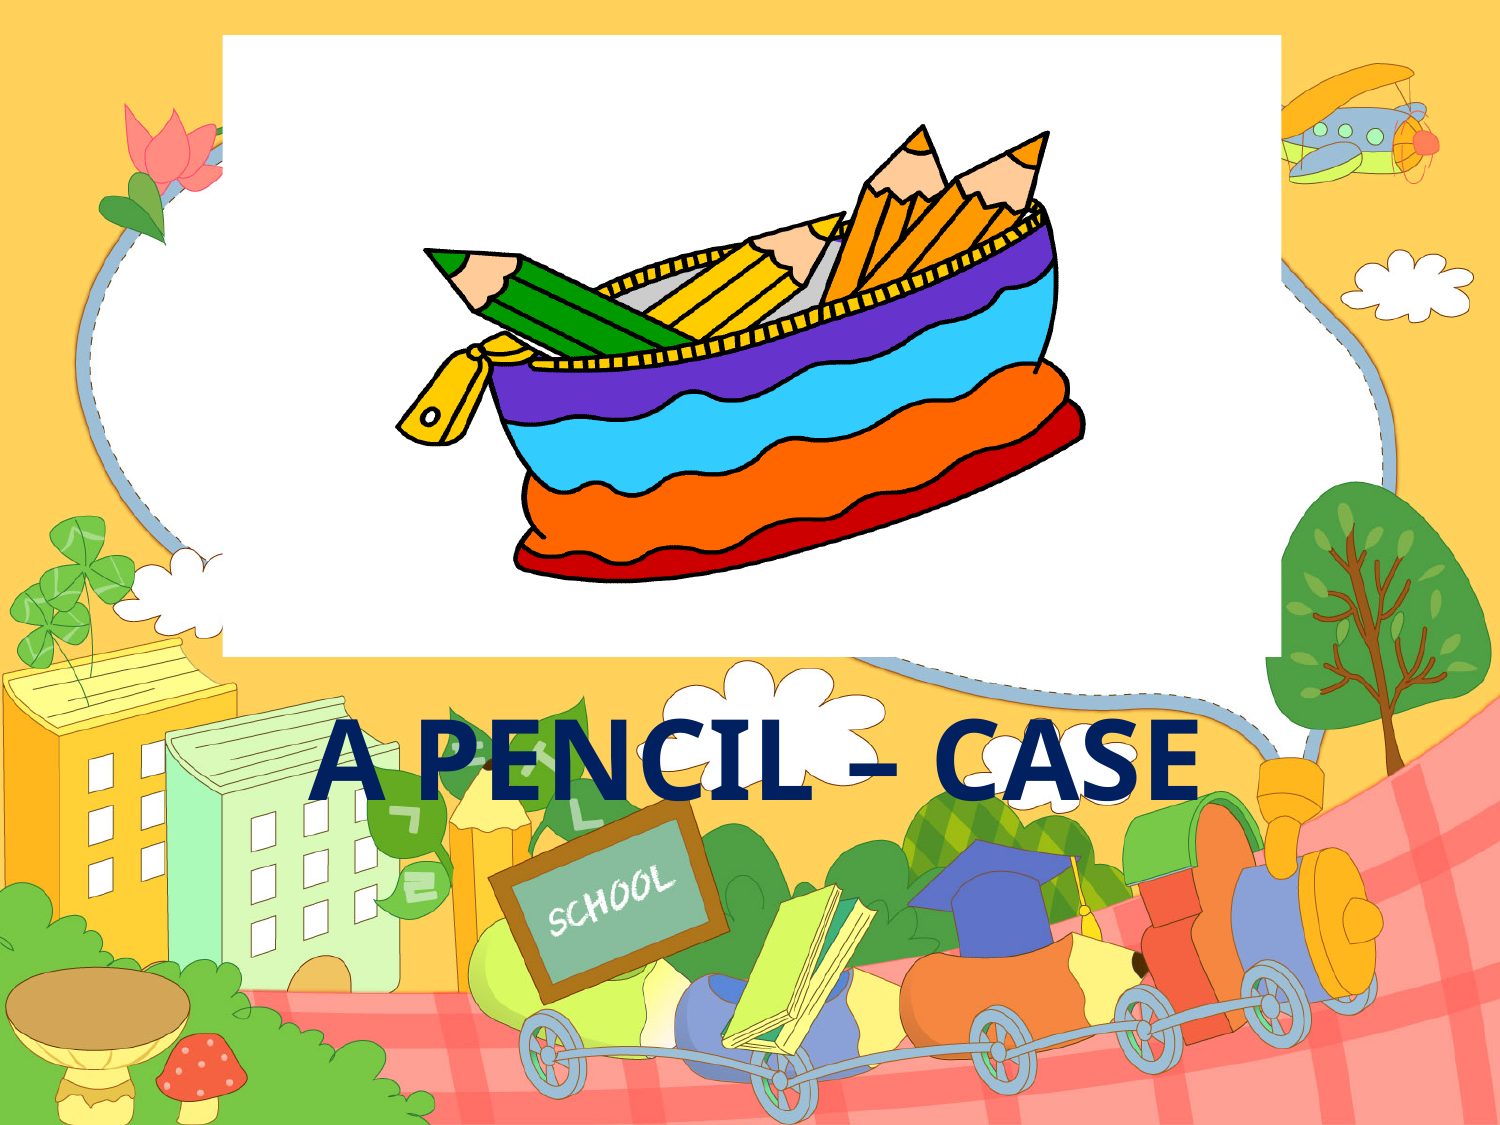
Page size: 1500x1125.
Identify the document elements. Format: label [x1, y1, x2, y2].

list [222, 34, 1282, 657]
picture [0, 0, 1500, 1125]
